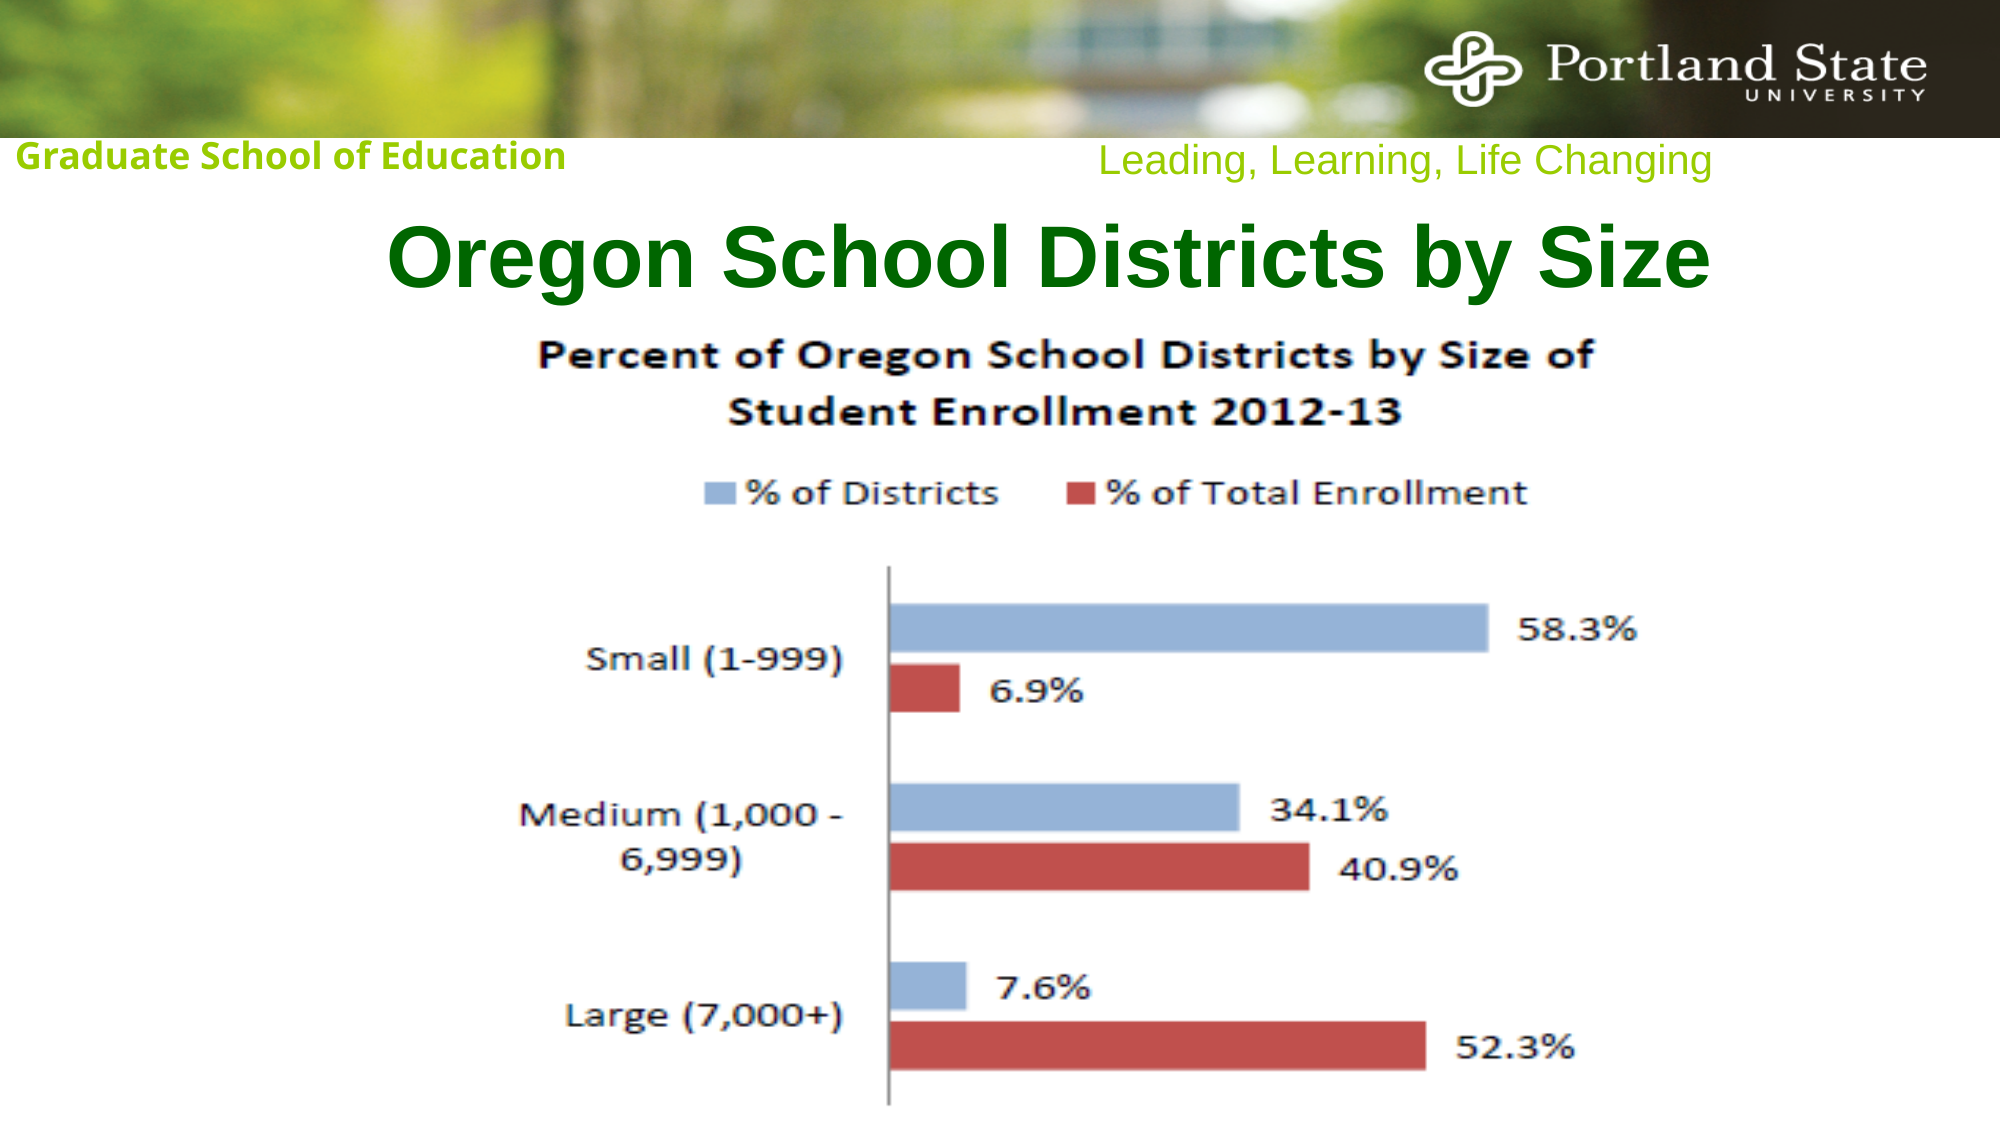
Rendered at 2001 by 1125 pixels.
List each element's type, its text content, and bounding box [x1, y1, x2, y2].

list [481, 327, 1758, 1119]
title Oregon School Districts by Size [99, 203, 2000, 314]
